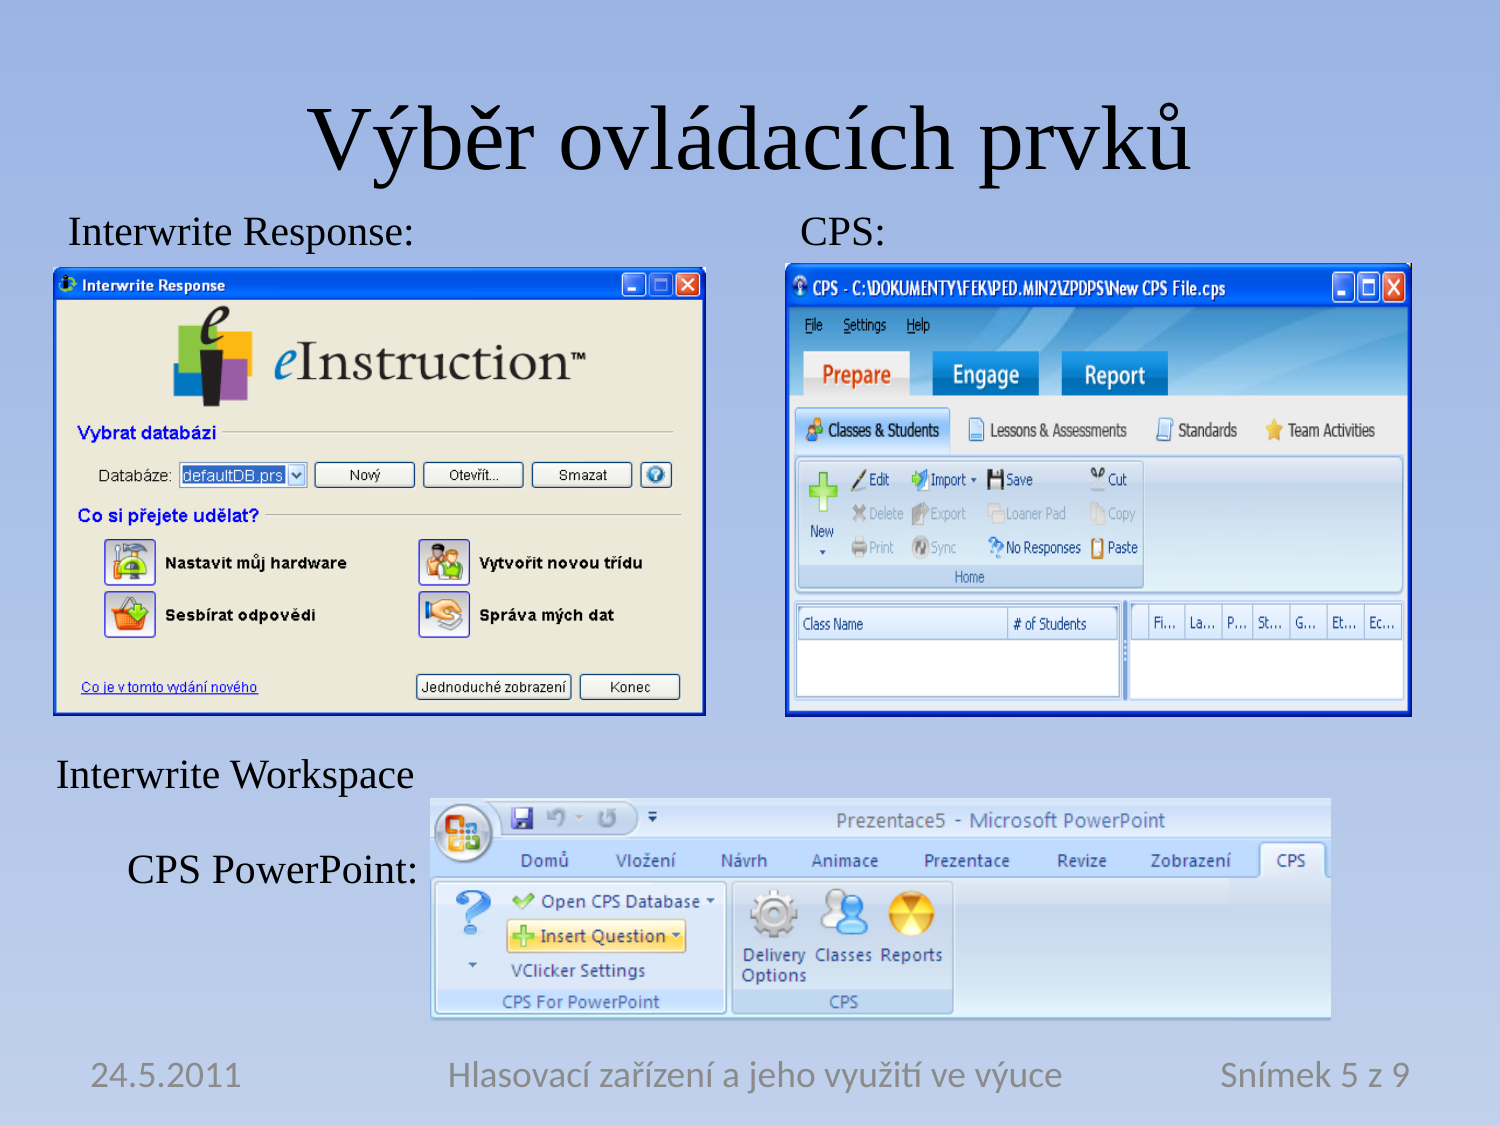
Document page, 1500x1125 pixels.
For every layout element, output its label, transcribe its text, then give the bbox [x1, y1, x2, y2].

picture [785, 263, 1412, 717]
text_box CPS: [785, 196, 1270, 262]
text_box CPS PowerPoint: [112, 834, 425, 900]
text_box Interwrite Workspace [41, 739, 496, 805]
slide_number Snímek 5 z 9 [1074, 1042, 1425, 1103]
text_box Interwrite Response: [53, 196, 526, 262]
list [430, 798, 1332, 1021]
title Výběr ovládacích prvků [74, 44, 1426, 221]
footer Hlasovací zařízení a jeho využití ve výuce [430, 1042, 1074, 1103]
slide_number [75, 1042, 425, 1103]
picture [52, 266, 706, 717]
